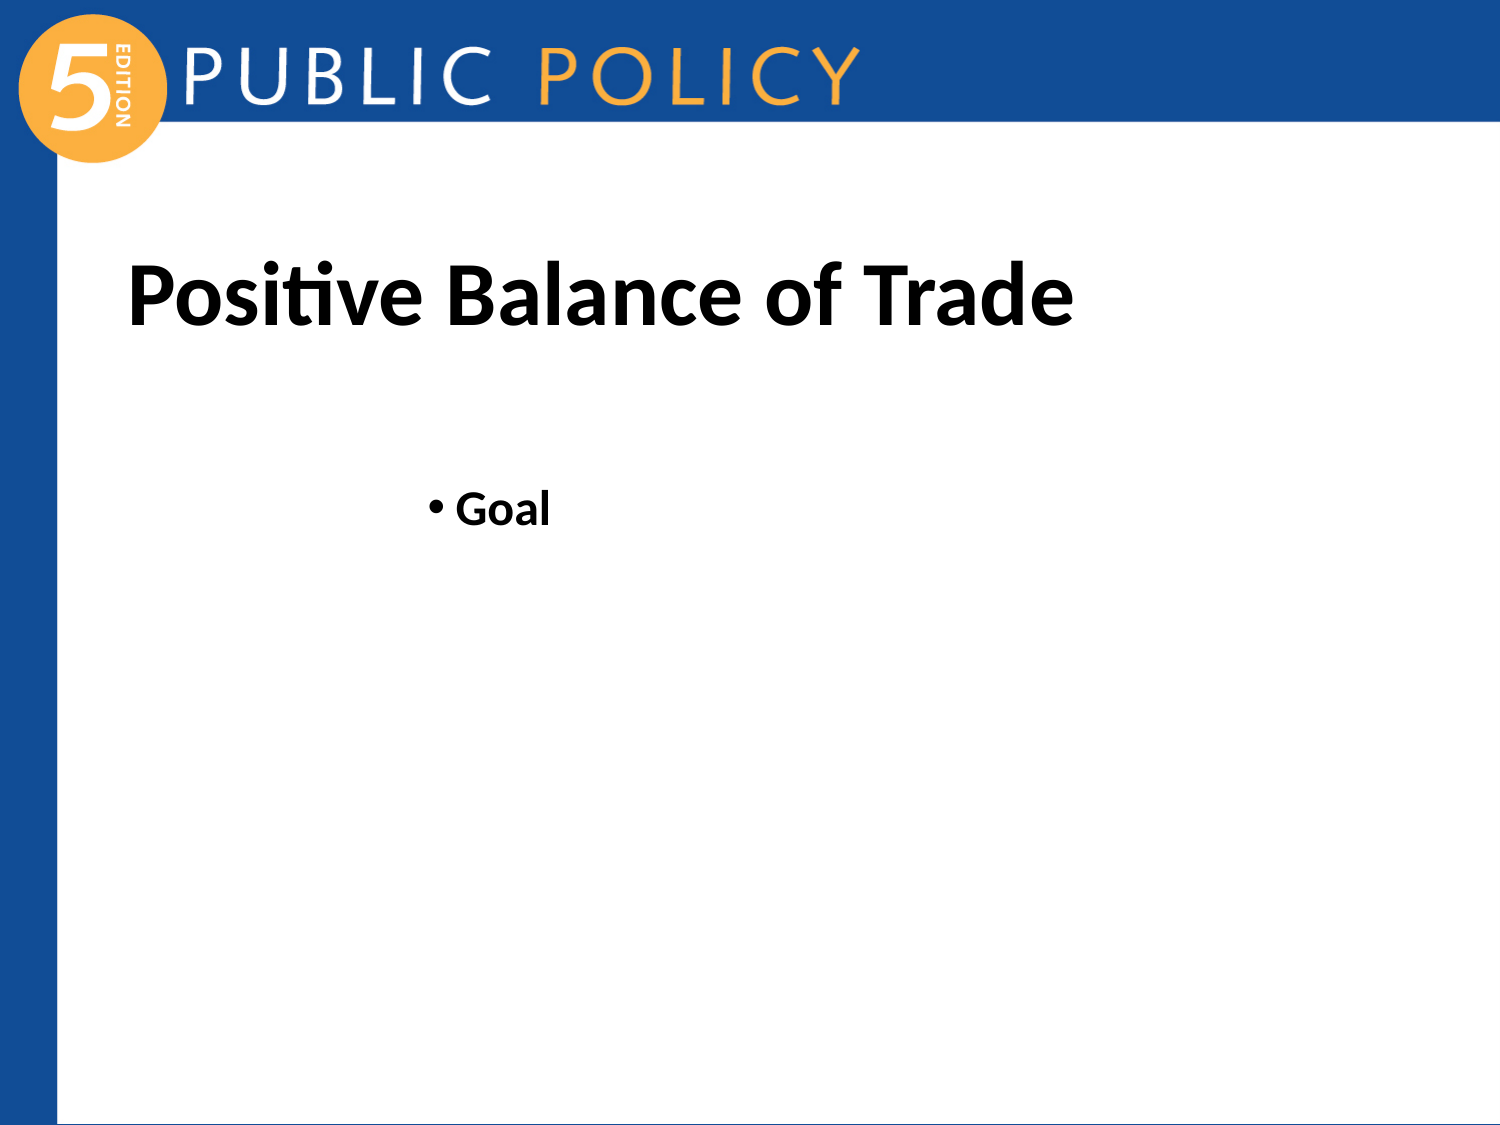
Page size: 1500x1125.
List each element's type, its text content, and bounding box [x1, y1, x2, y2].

list Goal [412, 474, 1250, 588]
picture [0, 0, 1500, 1125]
title Positive Balance of Trade [112, 187, 1407, 405]
